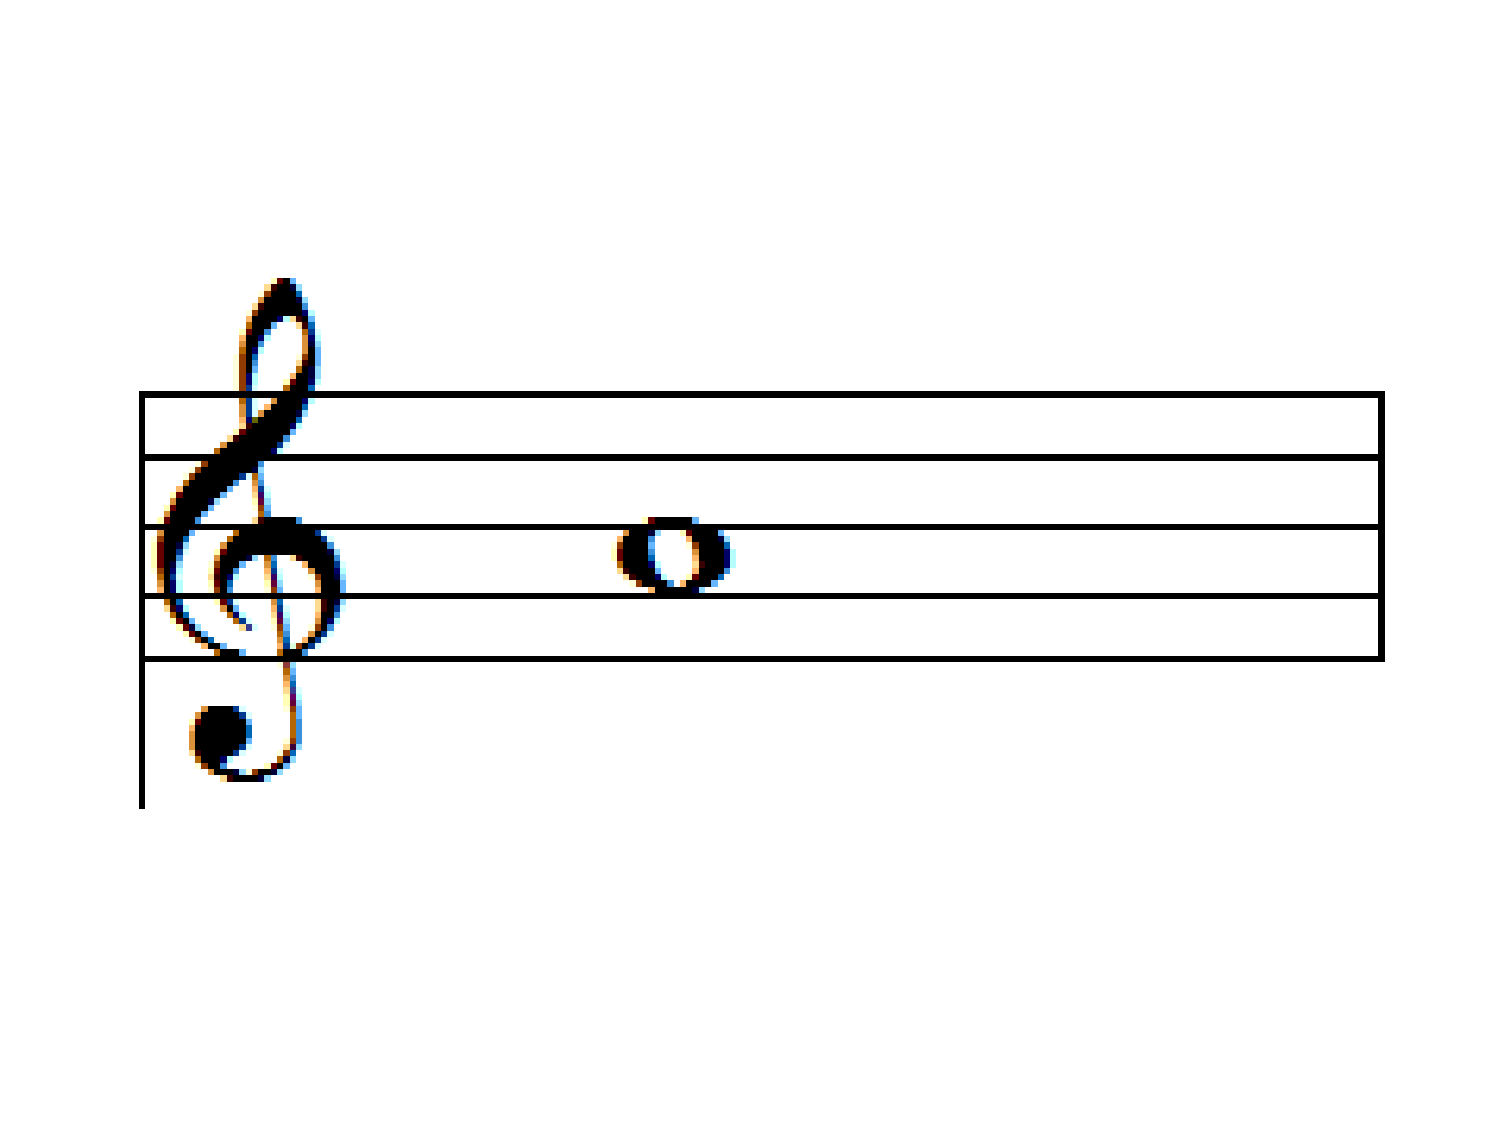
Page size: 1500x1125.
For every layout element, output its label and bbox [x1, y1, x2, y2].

picture [112, 199, 1442, 809]
